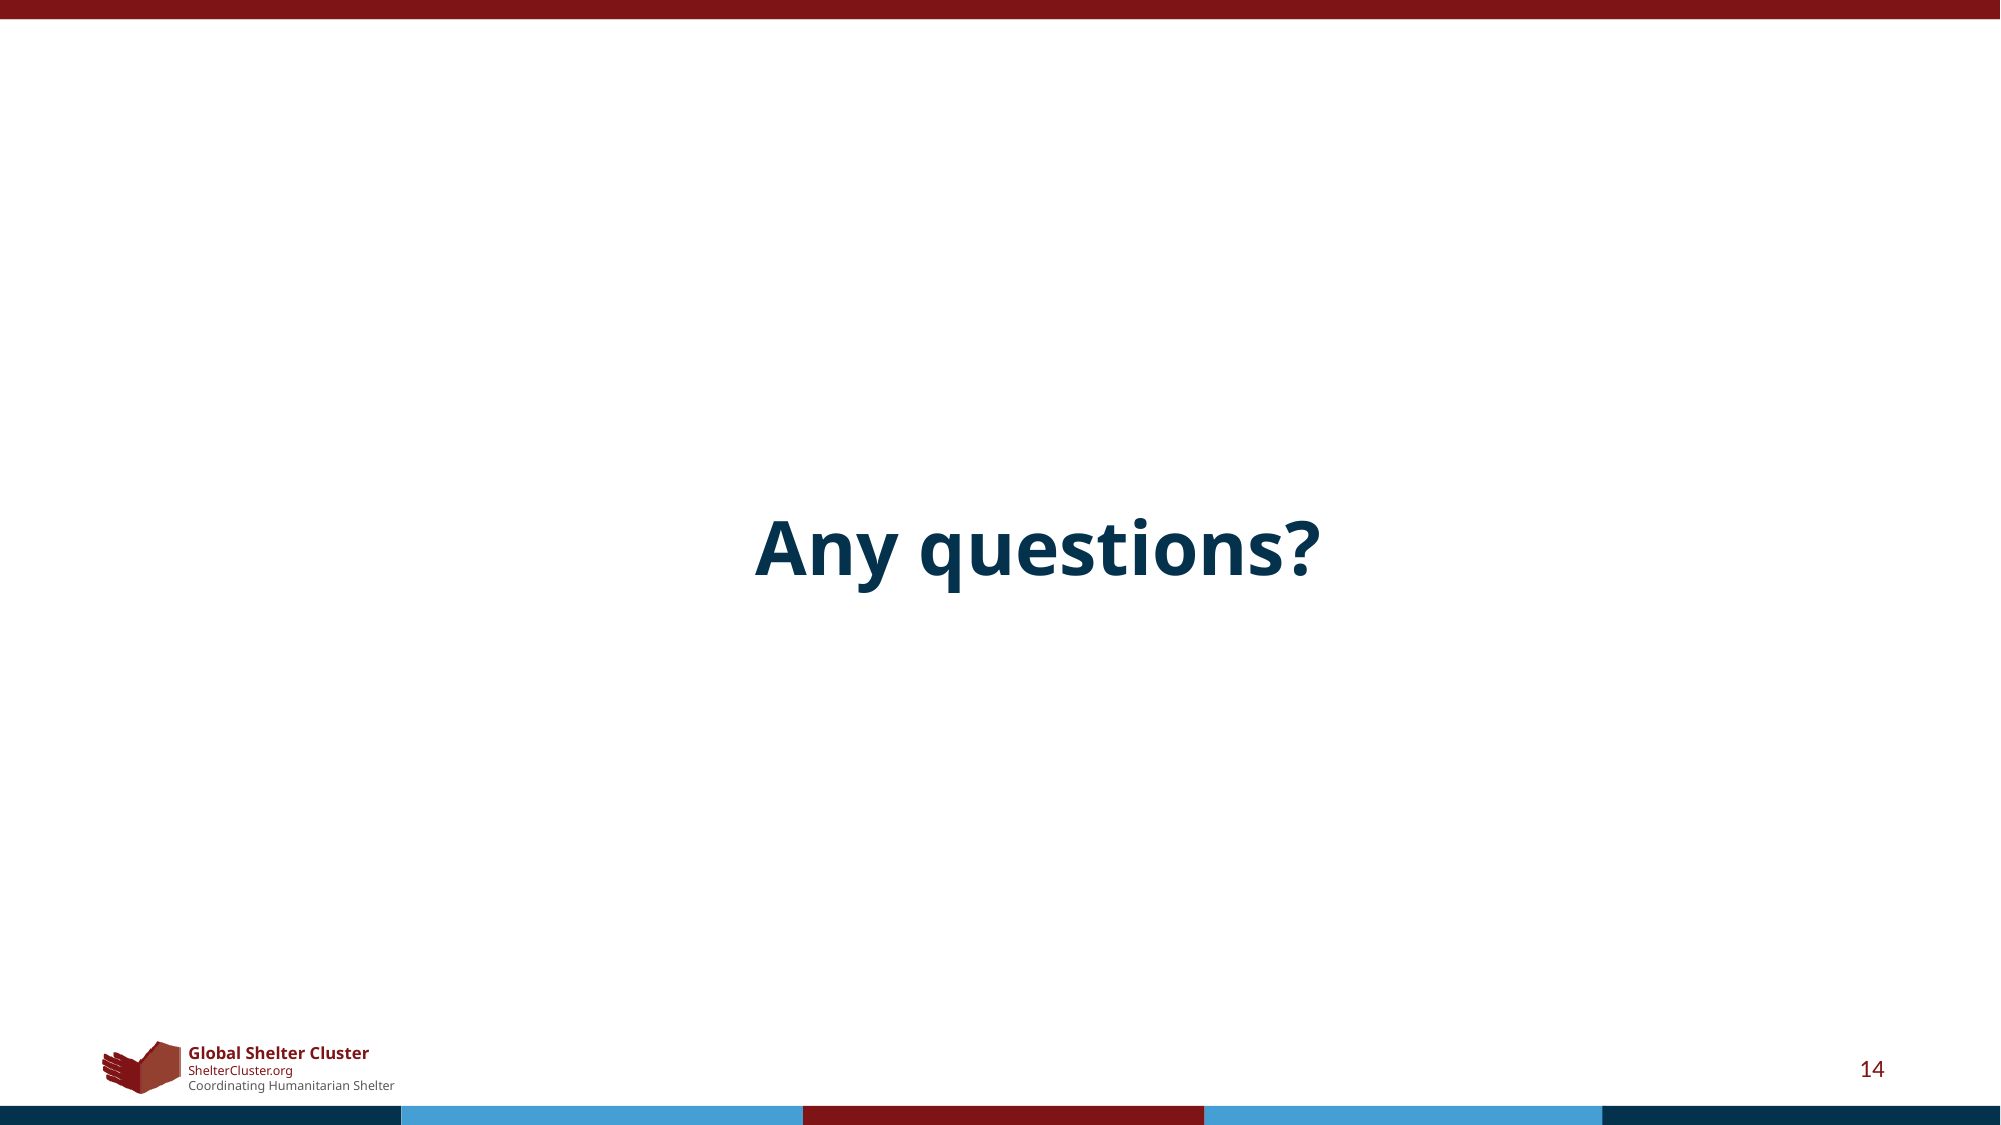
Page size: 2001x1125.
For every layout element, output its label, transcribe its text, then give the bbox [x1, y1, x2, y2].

slide_number 14 [1433, 1037, 1900, 1098]
title Any questions? [138, 451, 1939, 640]
picture [102, 1041, 181, 1094]
